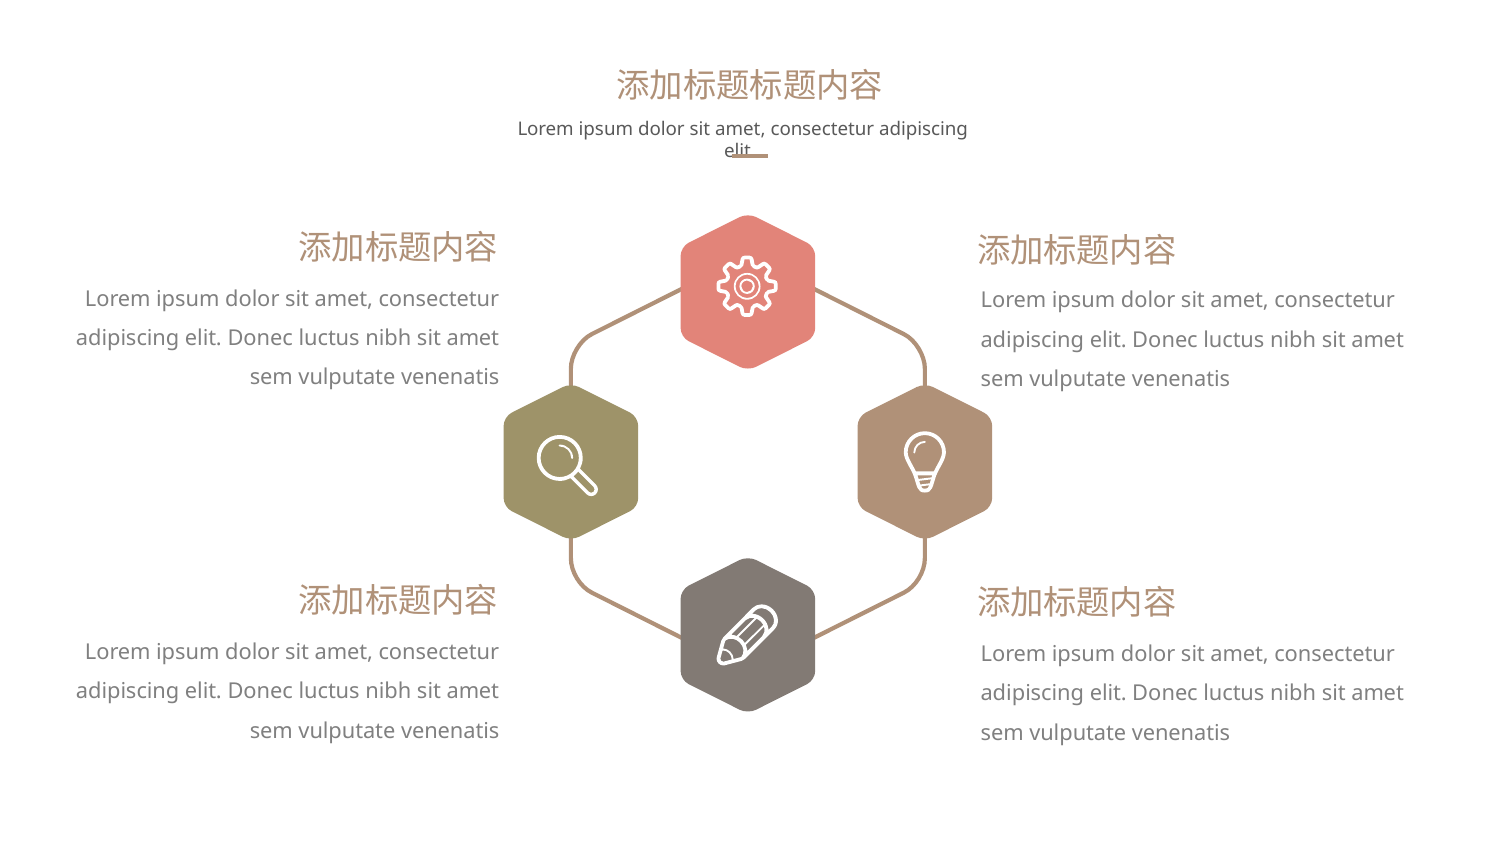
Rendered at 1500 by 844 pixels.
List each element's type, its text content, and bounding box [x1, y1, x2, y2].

text_box [716, 604, 778, 666]
text_box 添加标题内容 [962, 574, 1192, 629]
text_box 添加标题内容 [283, 218, 513, 263]
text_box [716, 255, 778, 317]
text_box 添加标题内容 [962, 221, 1192, 277]
text_box Lorem ipsum dolor sit amet, consectetur adipiscing elit. Donec luctus nibh sit amet sem vulputate venenatis [63, 263, 515, 397]
text_box [857, 385, 993, 539]
text_box Lorem ipsum dolor sit amet, consectetur adipiscing elit. Donec luctus nibh sit amet sem vulputate venenatis [63, 617, 515, 751]
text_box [903, 431, 946, 493]
text_box 添加标题内容 [283, 572, 513, 617]
text_box [503, 385, 639, 539]
text_box Lorem ipsum dolor sit amet, consectetur adipiscing elit. Donec luctus nibh sit amet sem vulputate venenatis [980, 619, 1433, 752]
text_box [536, 434, 598, 497]
text_box Lorem ipsum dolor sit amet, consectetur adipiscing elit. [501, 109, 999, 169]
text_box [680, 215, 816, 369]
text_box [680, 558, 816, 712]
text_box Lorem ipsum dolor sit amet, consectetur adipiscing elit. Donec luctus nibh sit amet sem vulputate venenatis [980, 265, 1433, 399]
text_box [570, 289, 925, 637]
text_box 添加标题标题内容 [602, 56, 898, 109]
